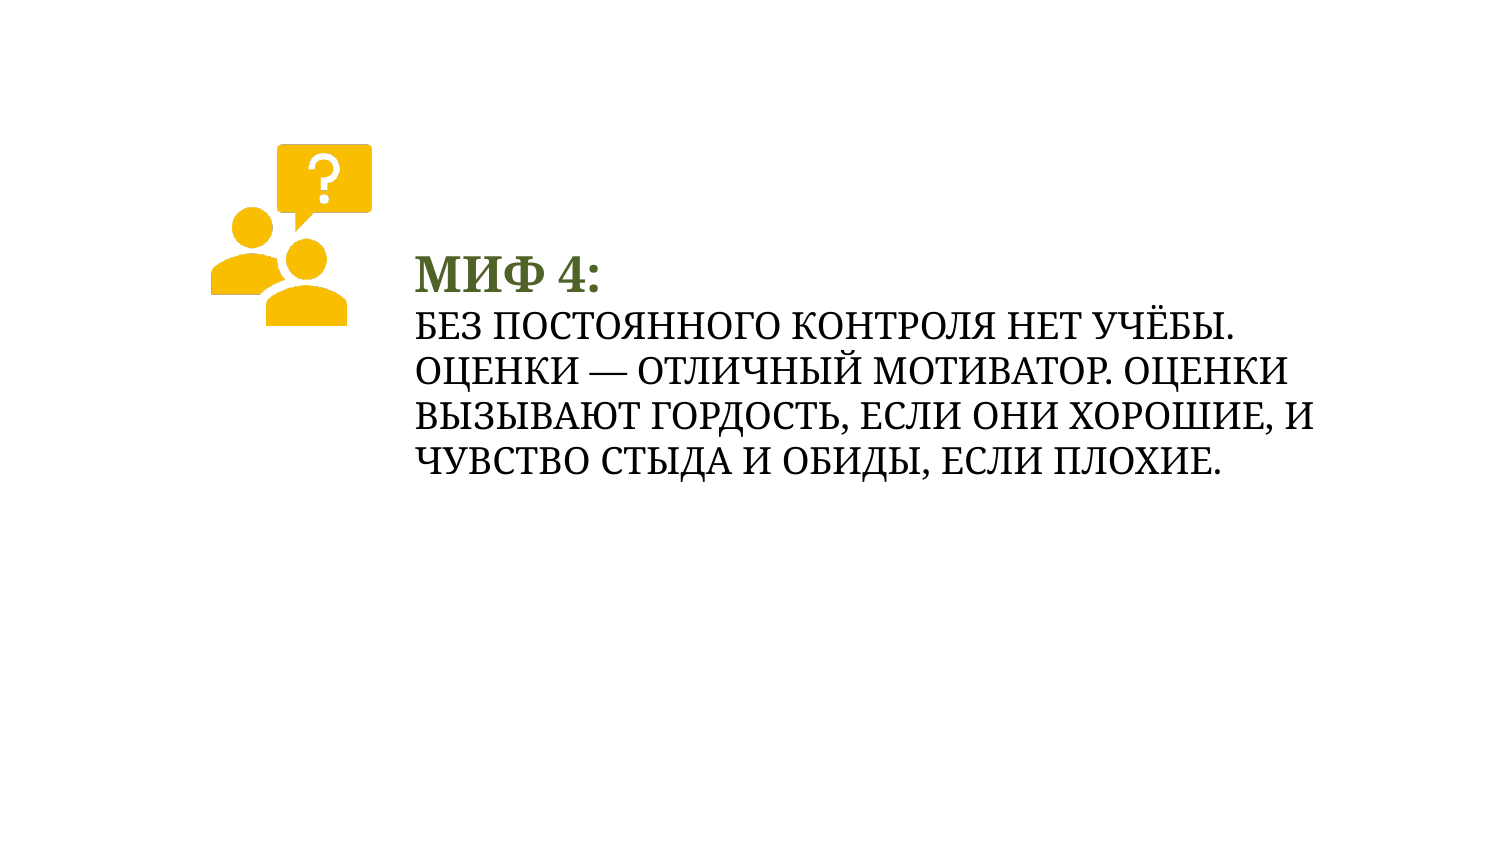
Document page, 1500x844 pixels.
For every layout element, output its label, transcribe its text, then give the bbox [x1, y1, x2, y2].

text_box МИФ 4: БЕЗ ПОСТОЯННОГО КОНТРОЛЯ НЕТ УЧЁБЫ. ОЦЕНКИ — ОТЛИЧНЫЙ МОТИВАТОР. ОЦЕНКИ ВЫЗЫВАЮТ ГОРДОСТЬ, ЕСЛИ ОНИ ХОРОШИЕ, И ЧУВСТВО СТЫДА И ОБИДЫ, ЕСЛИ ПЛОХИЕ. [399, 234, 1333, 490]
picture [182, 126, 401, 344]
